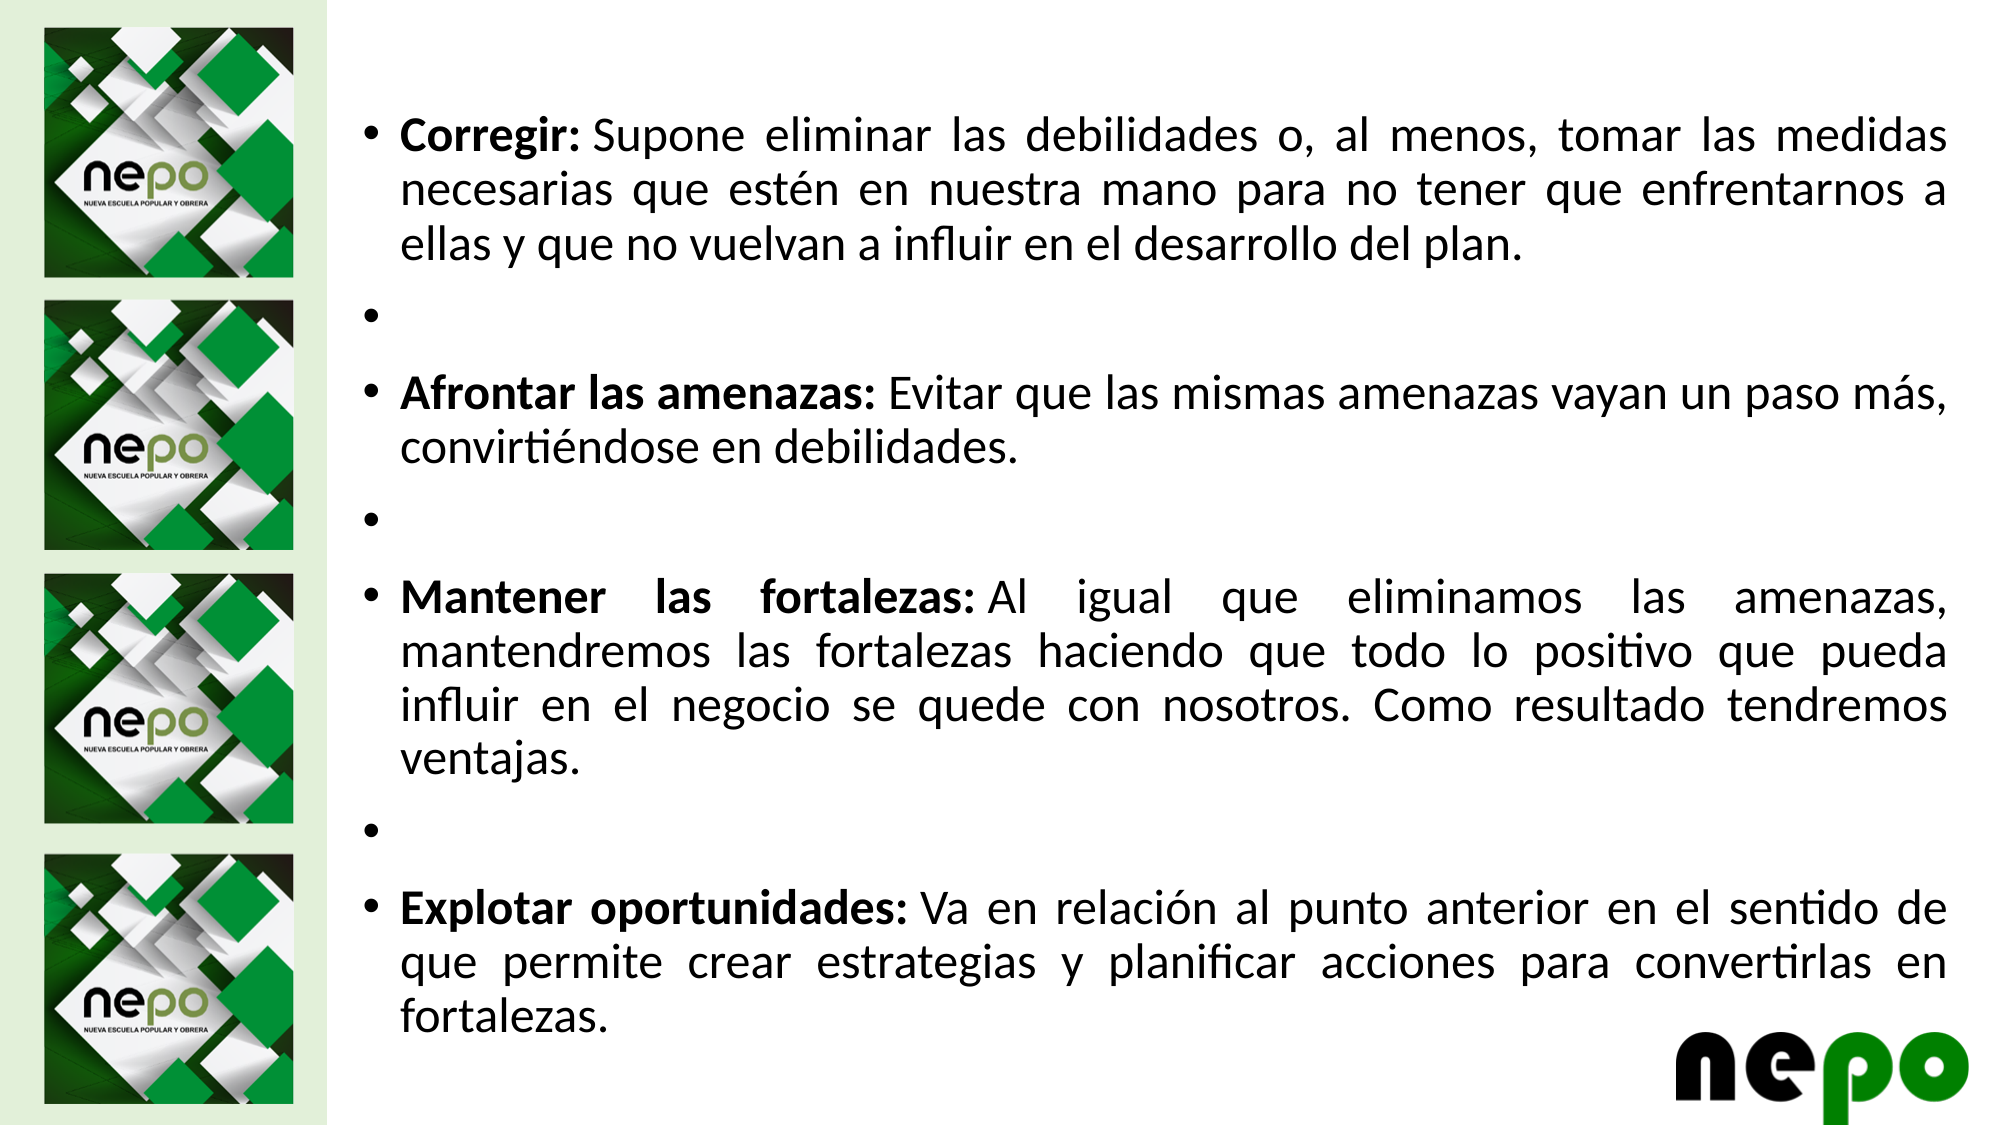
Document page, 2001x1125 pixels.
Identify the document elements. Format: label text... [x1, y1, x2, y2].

list Corregir: Supone eliminar las debilidades o, al menos, tomar las medidas necesarias que estén en nuestra mano para no tener que enfrentarnos a ellas y que no vuelvan a influir en el desarrollo del plan. Afrontar las amenazas: Evitar que las mismas amenazas vayan un paso más, convirtiéndose en debilidades. Mantener las fortalezas: Al igual que eliminamos las amenazas, mantendremos las fortalezas haciendo que todo lo positivo que pueda influir en el negocio se quede con nosotros. Como resultado tendremos ventajas. Explotar oportunidades: Va en relación al punto anterior en el sentido de que permite crear estrategias y planificar acciones para convertirlas en fortalezas. [347, 101, 1964, 1014]
picture [0, 0, 327, 1125]
picture [1676, 1032, 1969, 1125]
